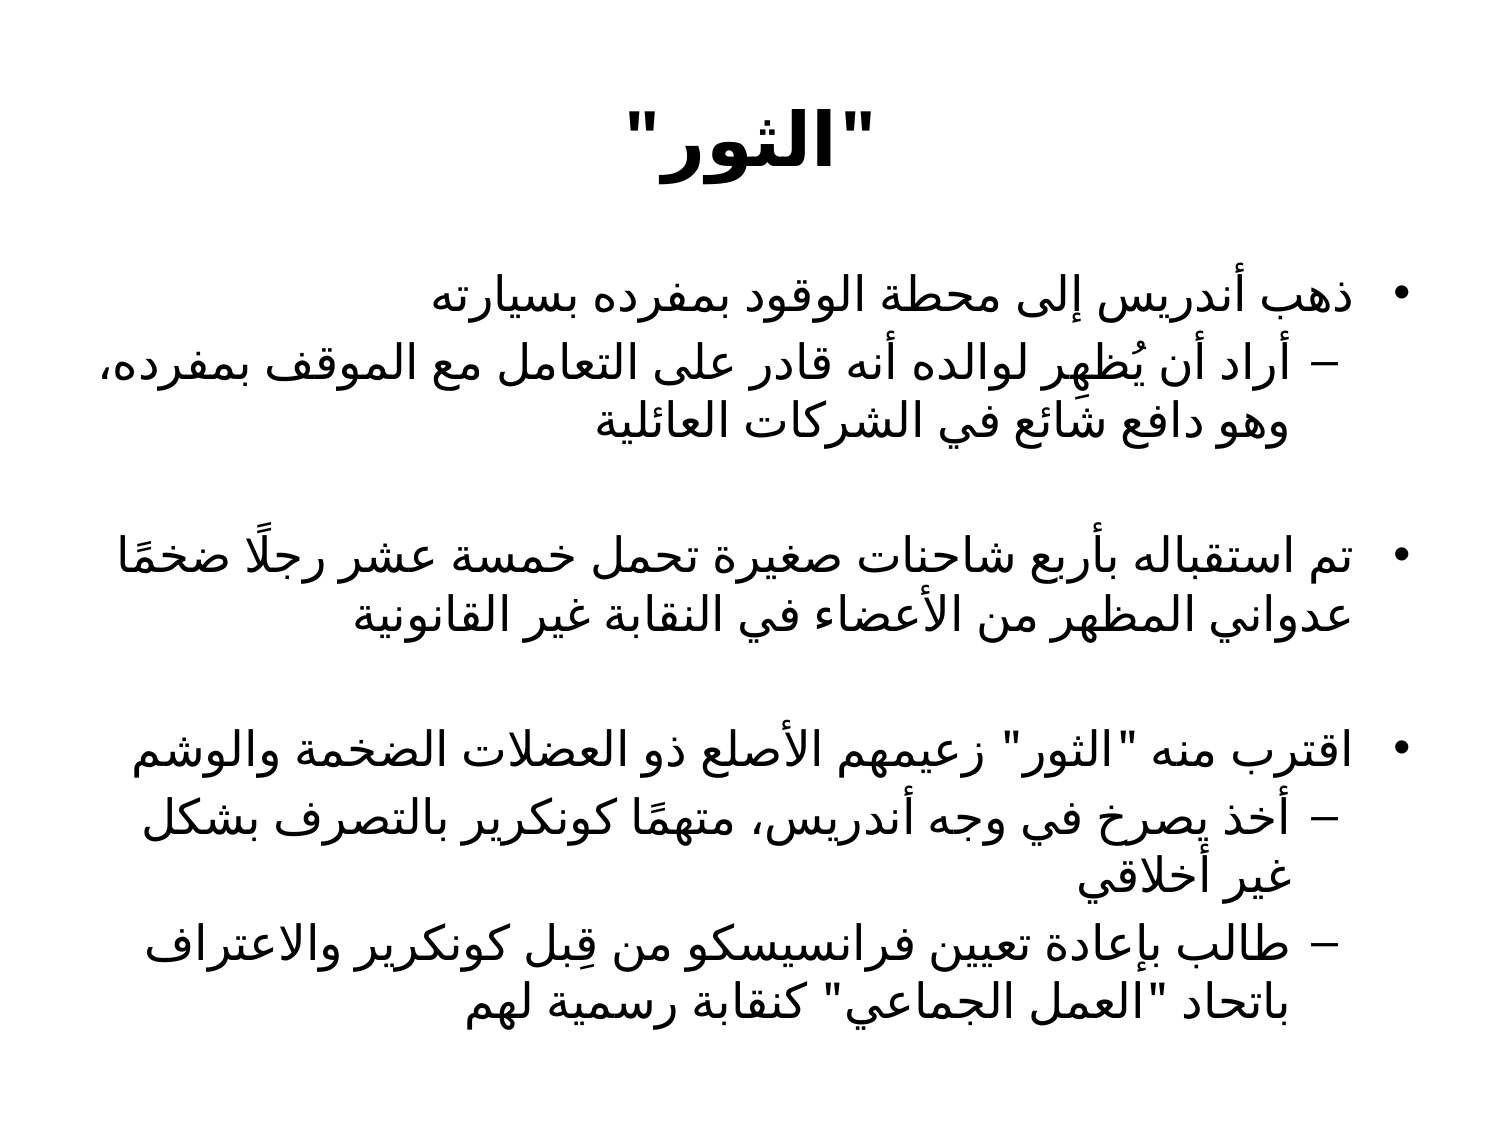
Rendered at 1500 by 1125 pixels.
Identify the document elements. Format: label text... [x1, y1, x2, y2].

title "الثور" [75, 42, 1425, 231]
list ذهب أندريس إلى محطة الوقود بمفرده بسيارته أراد أن يُظهِر لوالده أنه قادر على التعامل مع الموقف بمفرده، وهو دافع شائع في الشركات العائلية تم استقباله بأربع شاحنات صغيرة تحمل خمسة عشر رجلًا ضخمًا عدواني المظهر من الأعضاء في النقابة غير القانونية اقترب منه "الثور" زعيمهم الأصلع ذو العضلات الضخمة والوشم أخذ يصرخ في وجه أندريس، متهمًا كونكرير بالتصرف بشكل غير أخلاقي طالب بإعادة تعيين فرانسيسكو من قِبل كونكرير والاعتراف باتحاد "العمل الجماعي" كنقابة رسمية لهم [75, 255, 1425, 1040]
